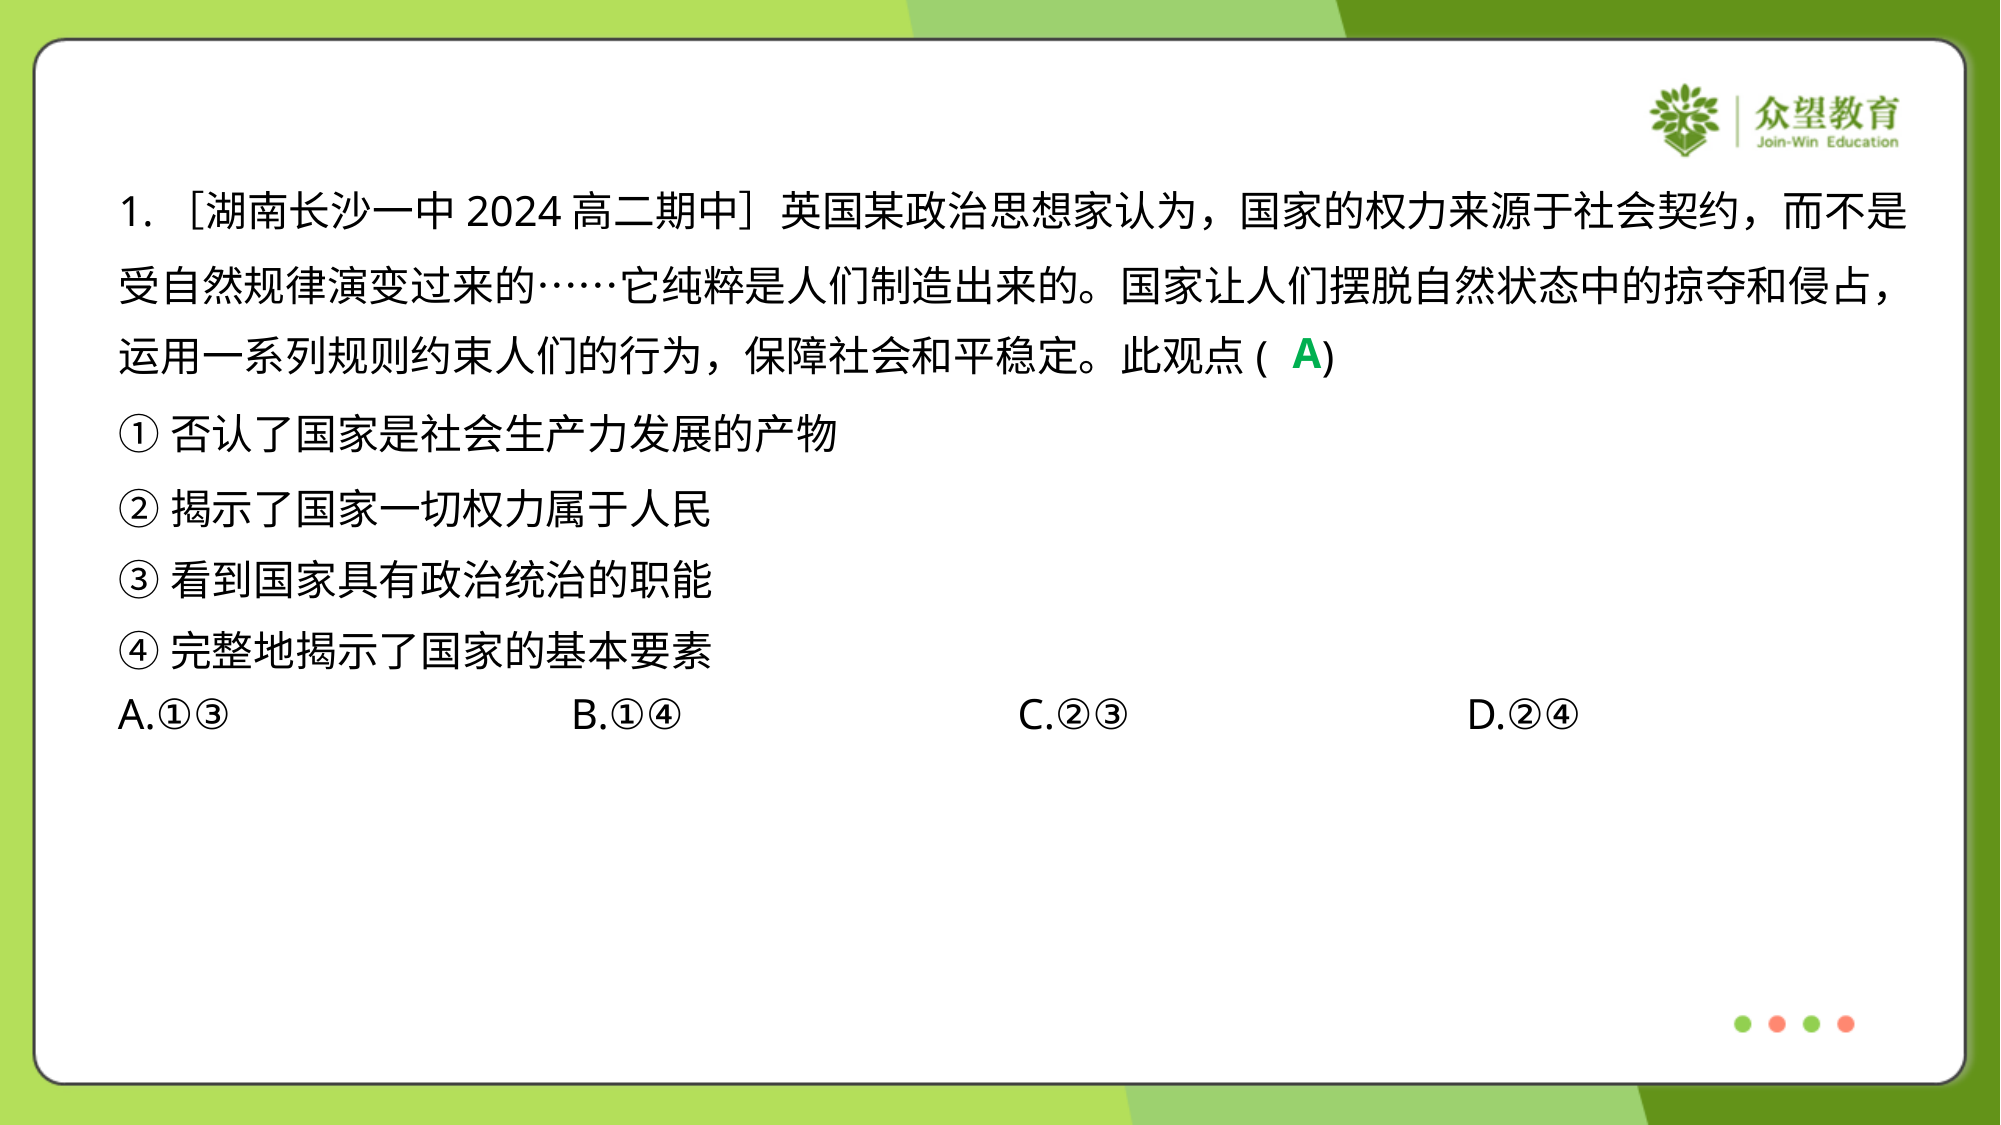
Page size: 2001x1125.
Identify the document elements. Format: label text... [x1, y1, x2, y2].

text_box 1.［湖南长沙一中2024高二期中］英国某政治思想家认为，国家的权力来源于社会契约，而不是 受自然规律演变过来的……它纯粹是人们制造出来的。国家让人们摆脱自然状态中的掠夺和侵占， 运用一系列规则约束人们的行为，保障社会和平稳定。此观点( ) [118, 159, 1883, 373]
text_box A.①③ B.①④ C.②③ D.②④ [117, 662, 1882, 730]
text_box A [1276, 306, 1338, 371]
picture [0, 0, 2000, 1125]
text_box ①否认了国家是社会生产力发展的产物 ②揭示了国家一切权力属于人民 ③看到国家具有政治统治的职能 ④完整地揭示了国家的基本要素 [118, 382, 1883, 522]
